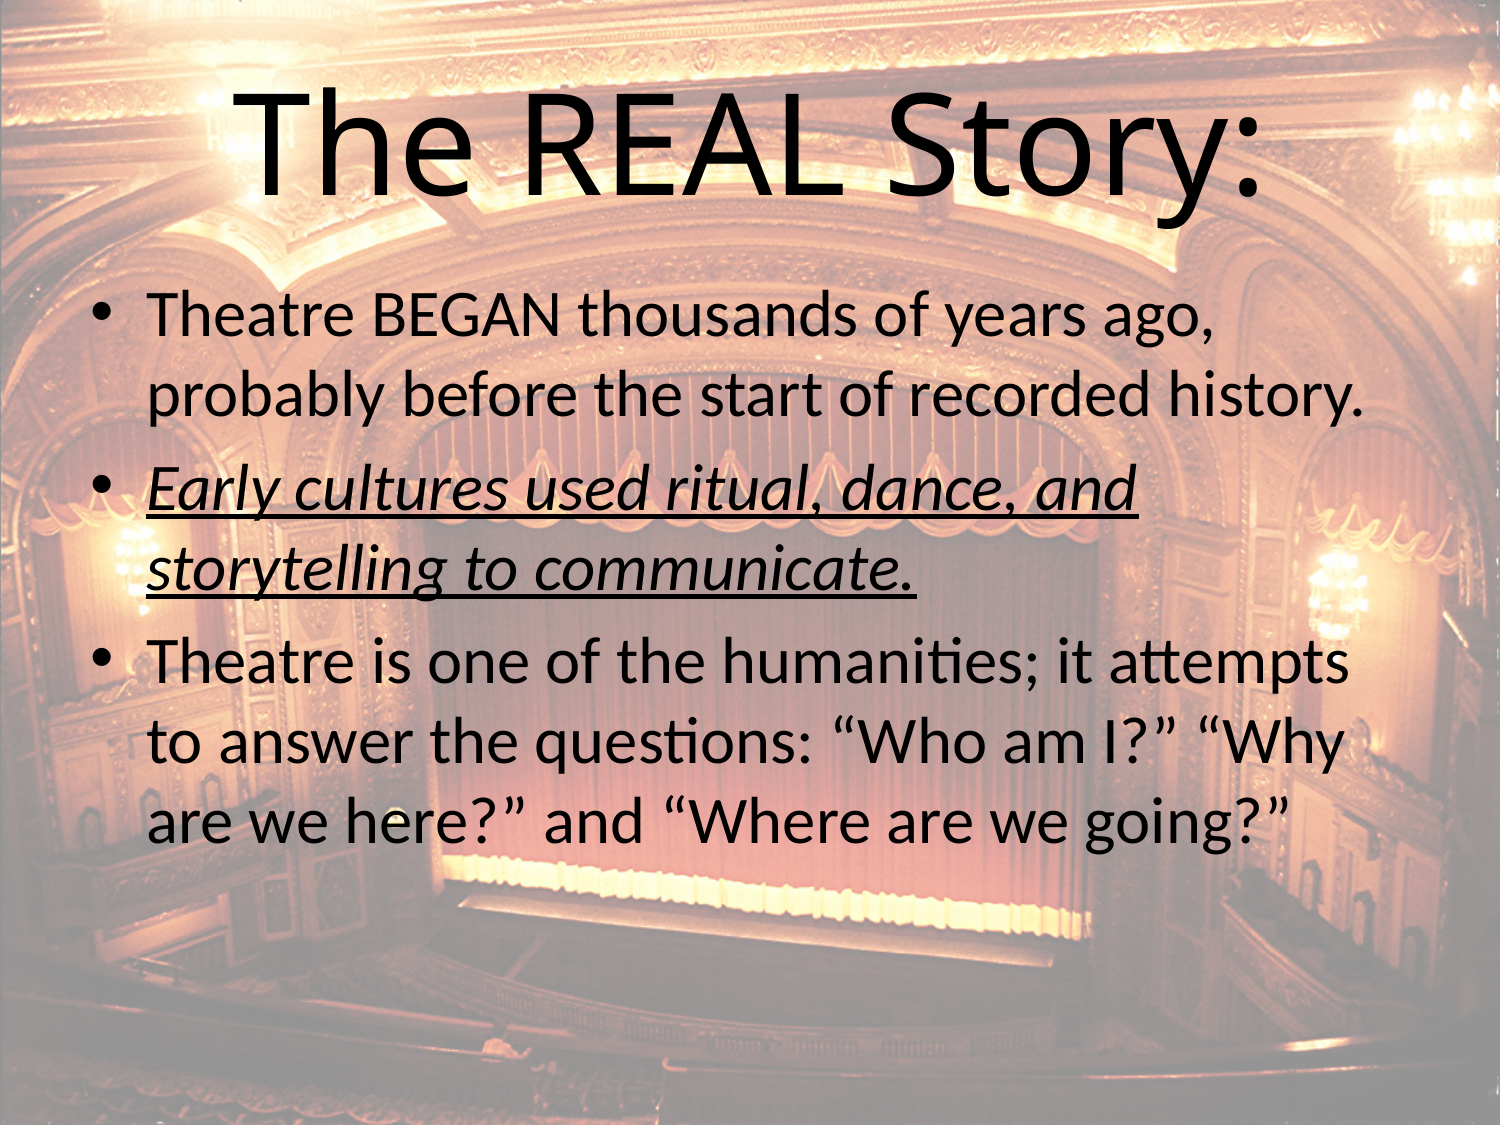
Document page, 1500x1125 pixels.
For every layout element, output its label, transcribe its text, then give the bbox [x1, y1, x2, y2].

title The REAL Story: [75, 45, 1425, 233]
list Theatre BEGAN thousands of years ago, probably before the start of recorded history. Early cultures used ritual, dance, and storytelling to communicate. Theatre is one of the humanities; it attempts to answer the questions: “Who am I?” “Why are we here?” and “Where are we going?” [75, 262, 1425, 1005]
